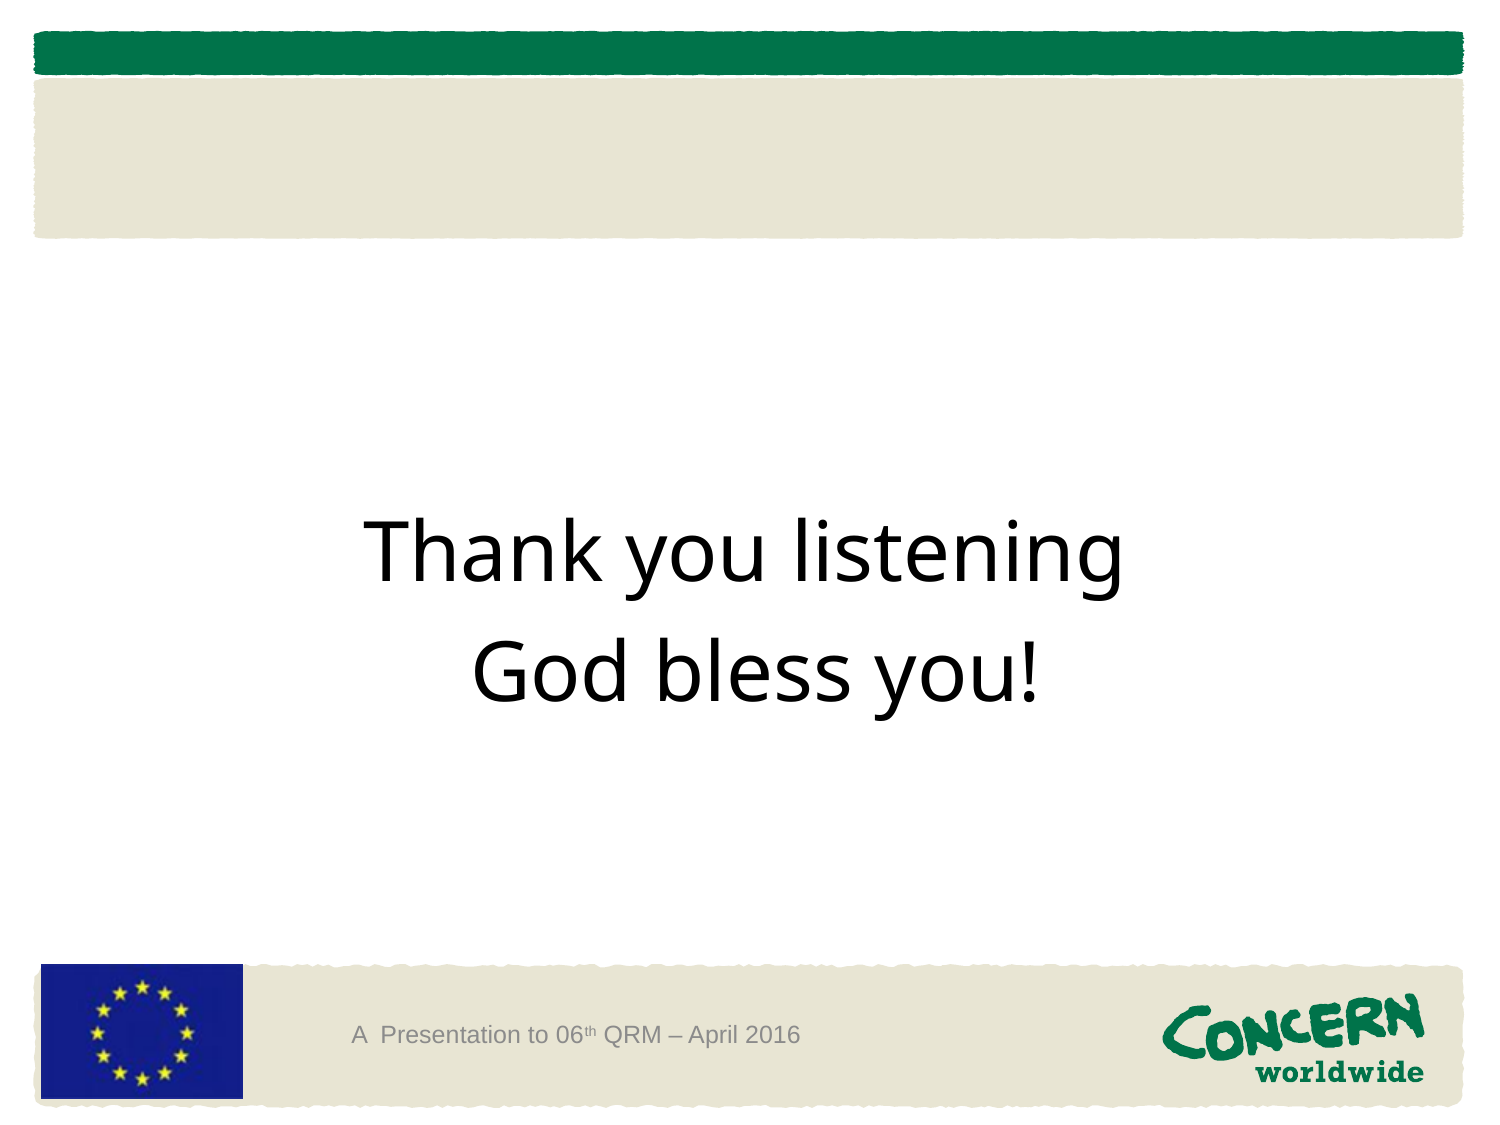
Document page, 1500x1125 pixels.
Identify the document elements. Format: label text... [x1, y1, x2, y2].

list Thank you listening God bless you! [53, 243, 1459, 953]
list A Presentation to 06th QRM – April 2016 [336, 1011, 1140, 1071]
picture [40, 963, 243, 1100]
